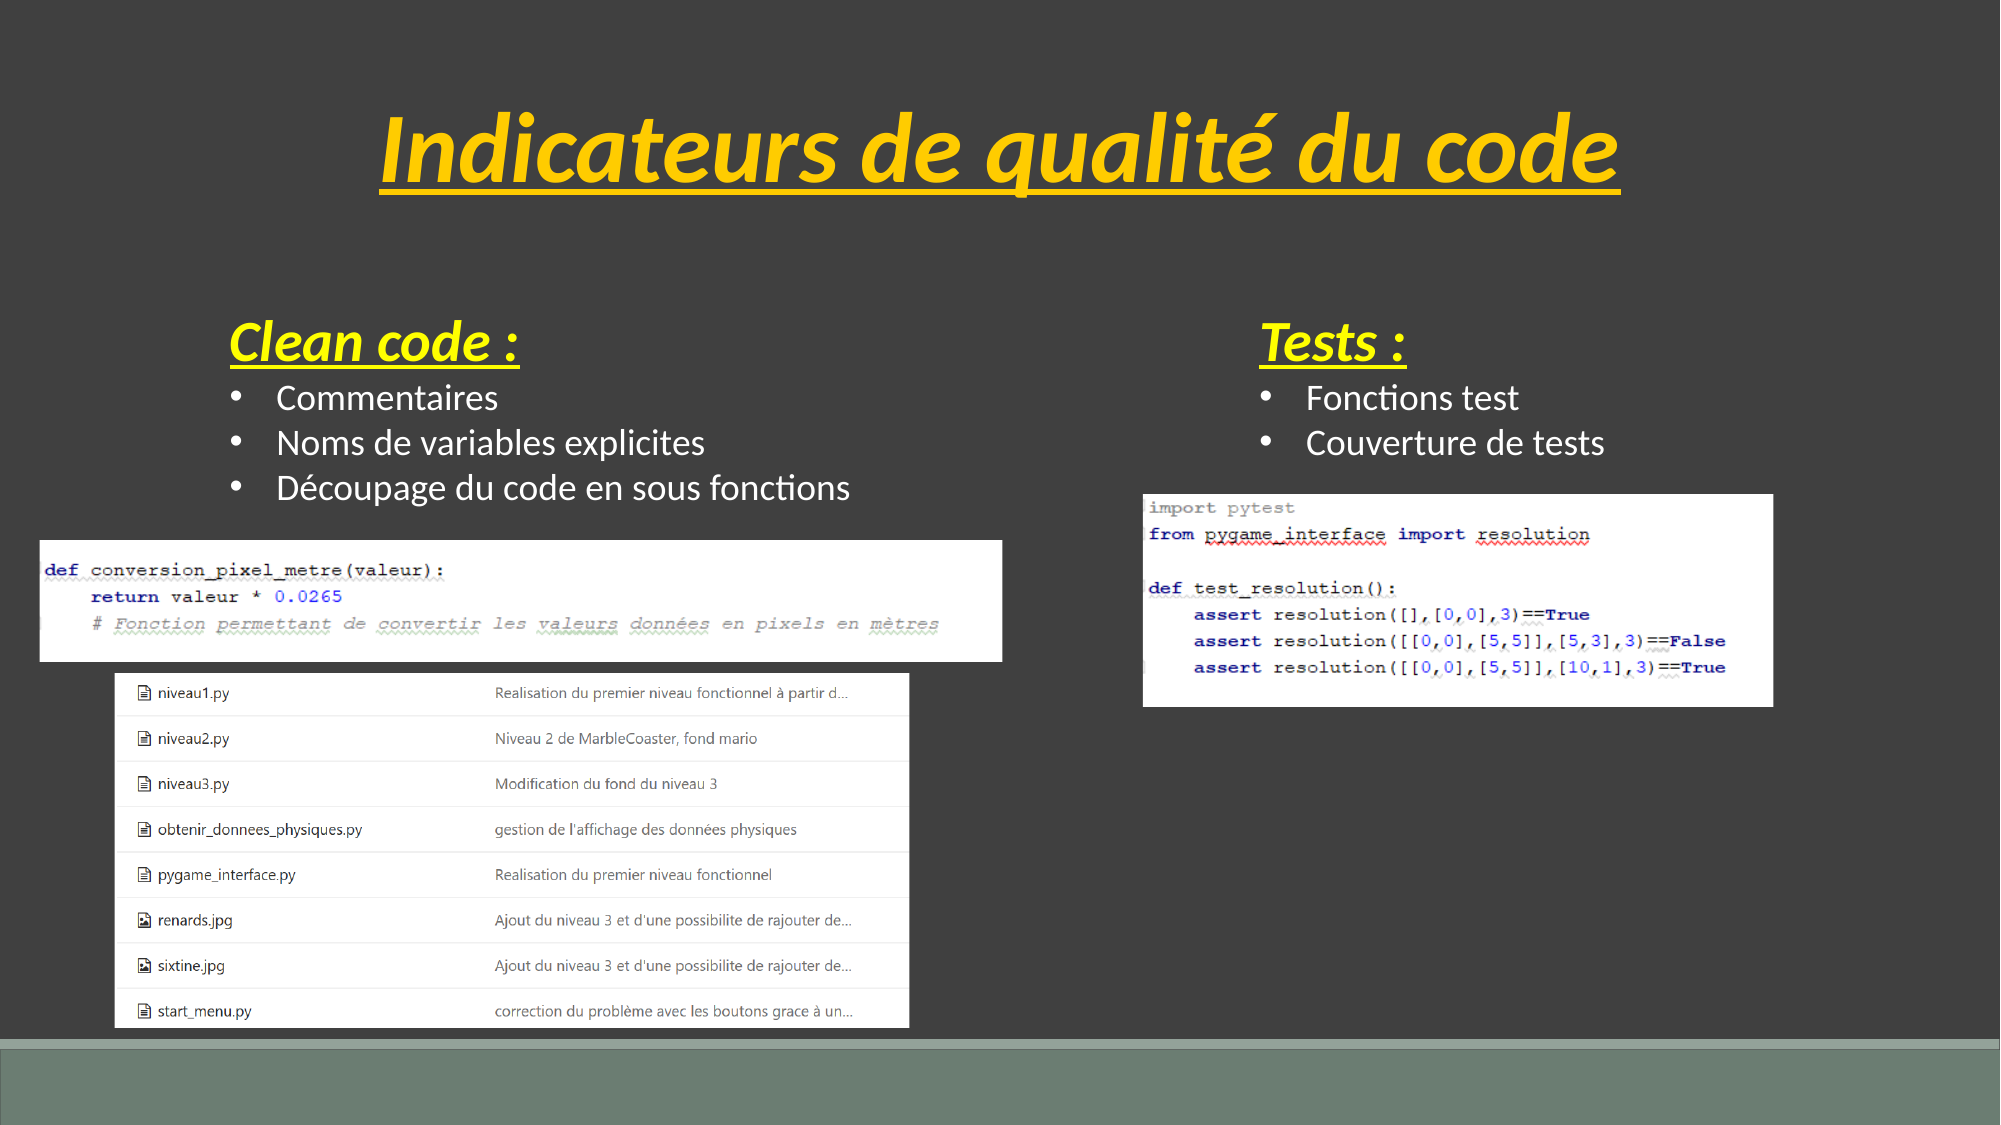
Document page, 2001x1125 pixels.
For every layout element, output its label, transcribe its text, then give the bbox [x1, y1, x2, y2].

picture [113, 673, 910, 1028]
picture [38, 539, 1003, 663]
picture [1142, 494, 1774, 708]
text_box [214, 260, 1786, 564]
text_box Indicateurs de qualité du code [299, 75, 1701, 210]
